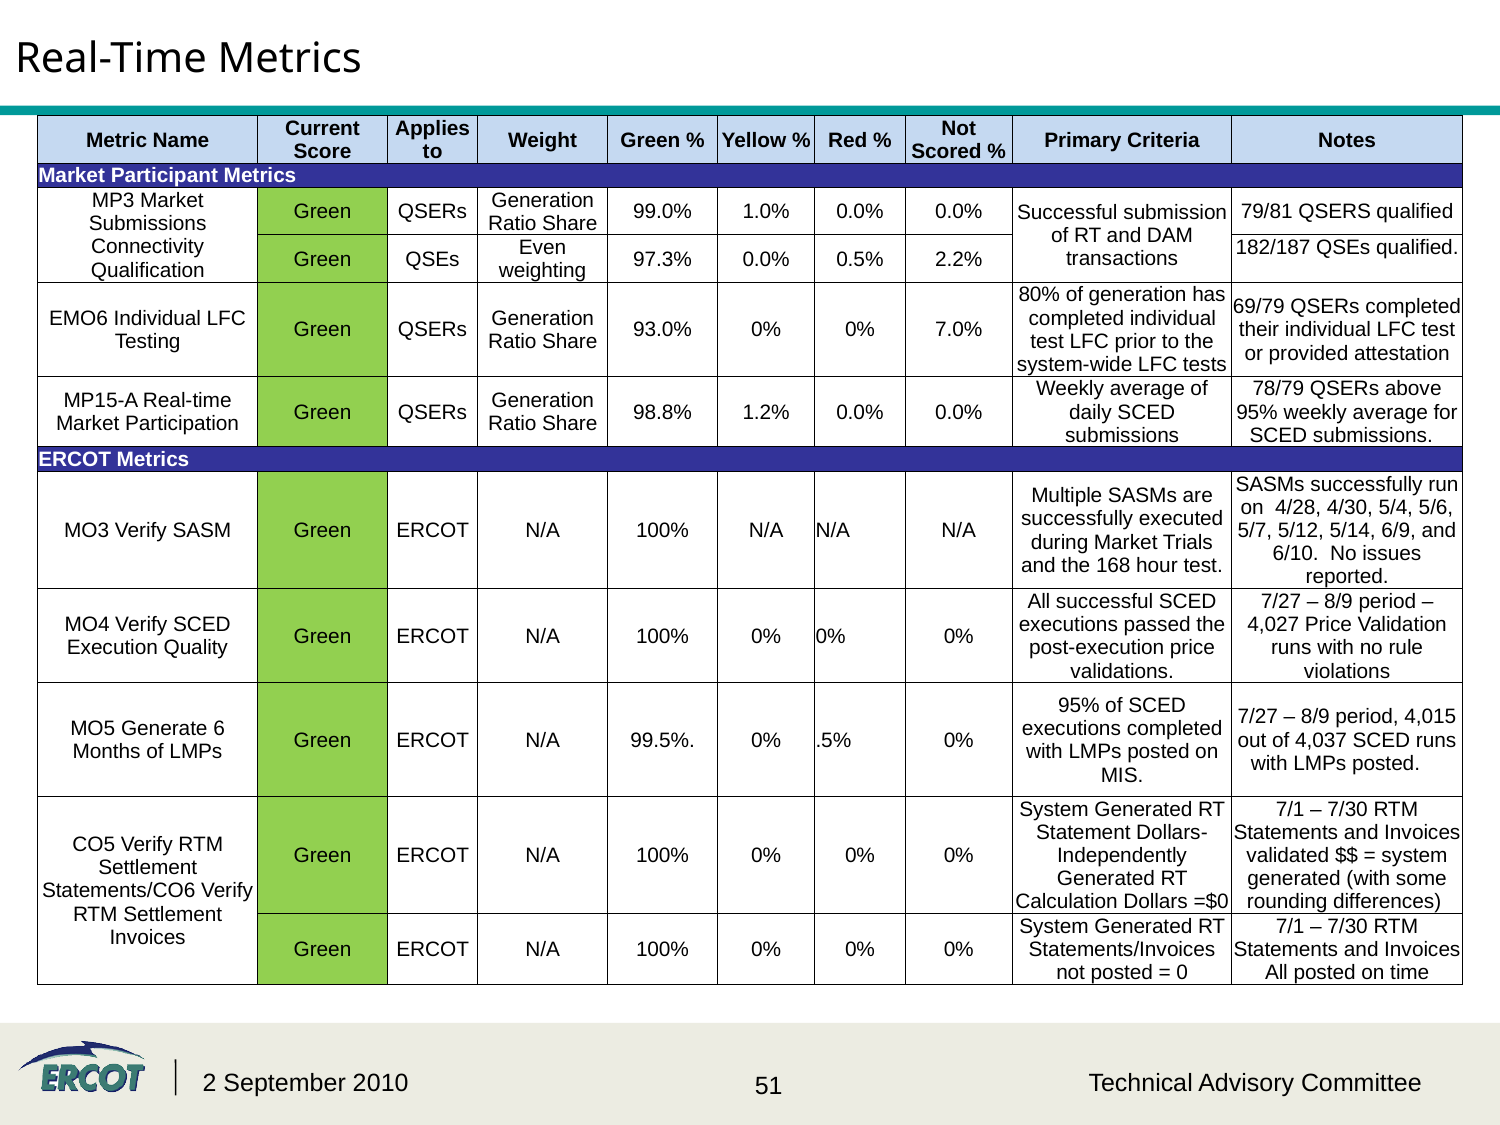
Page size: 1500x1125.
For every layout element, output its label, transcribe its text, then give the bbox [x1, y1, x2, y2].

table_cell MP15-A Real-time Market Participation [38, 377, 257, 446]
table_cell ERCOT [388, 472, 477, 588]
table_cell ERCOT [388, 589, 477, 682]
table_cell Generation Ratio Share [478, 377, 607, 446]
table_cell 80% of generation has completed individual test LFC prior to the system-wide LFC tests [1013, 283, 1231, 376]
table_cell SASMs successfully run on 4/28, 4/30, 5/4, 5/6, 5/7, 5/12, 5/14, 6/9, and 6/10. No issues reported. [1232, 472, 1462, 588]
table_cell 97.3% [608, 235, 717, 282]
table_cell 0% [906, 589, 1012, 682]
table_header Current Score [258, 116, 387, 163]
table_cell 0% [906, 914, 1012, 984]
table_cell QSERs [388, 188, 477, 234]
table_cell N/A [478, 914, 607, 984]
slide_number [187, 1059, 538, 1125]
table_cell 98.8% [608, 377, 717, 446]
table_cell Multiple SASMs are successfully executed during Market Trials and the 168 hour test. [1013, 472, 1231, 588]
table_cell 0% [906, 683, 1012, 796]
table_cell Even weighting [478, 235, 607, 282]
table_cell Green [258, 797, 387, 913]
table_cell 0% [906, 797, 1012, 913]
table_header Yellow % [718, 116, 814, 163]
picture [10, 1031, 151, 1111]
table_cell 0% [718, 914, 814, 984]
table_cell All successful SCED executions passed the post-execution price validations. [1013, 589, 1231, 682]
table_cell 99.5%. [608, 683, 717, 796]
table_cell MO3 Verify SASM [38, 472, 257, 588]
table_cell Market Participant Metrics [38, 164, 1462, 187]
table_cell ERCOT [388, 914, 477, 984]
table_cell N/A [815, 472, 905, 588]
table_cell Green [258, 472, 387, 588]
title Real-Time Metrics [0, 0, 1451, 113]
table_cell 100% [608, 472, 717, 588]
table_cell 0% [718, 283, 814, 376]
table_cell 7/27 – 8/9 period, 4,015 out of 4,037 SCED runs with LMPs posted. [1232, 683, 1462, 796]
table_cell 99.0% [608, 188, 717, 234]
table_cell 7.0% [906, 283, 1012, 376]
table_cell N/A [906, 472, 1012, 588]
table_cell 7/27 – 8/9 period – 4,027 Price Validation runs with no rule violations [1232, 589, 1462, 682]
table_cell N/A [478, 797, 607, 913]
table_cell 0% [815, 283, 905, 376]
table_cell 0% [718, 589, 814, 682]
table_cell 0% [815, 589, 905, 682]
table_cell 0.0% [815, 188, 905, 234]
table_cell QSEs [388, 235, 477, 282]
table_header Not Scored % [906, 116, 1012, 163]
table_cell QSERs [388, 283, 477, 376]
table_header Notes [1232, 116, 1462, 163]
table_cell Green [258, 683, 387, 796]
table_cell 93.0% [608, 283, 717, 376]
table_cell Green [258, 589, 387, 682]
table_cell N/A [478, 472, 607, 588]
table_cell Green [258, 235, 387, 282]
table_cell Generation Ratio Share [478, 283, 607, 376]
table_cell 0.0% [718, 235, 814, 282]
table_header Metric Name [38, 116, 257, 163]
table_cell MP3 Market Submissions Connectivity Qualification [38, 188, 257, 282]
table_cell 0% [718, 797, 814, 913]
table_cell 0.0% [906, 188, 1012, 234]
table_cell Green [258, 188, 387, 234]
table_header Red % [815, 116, 905, 163]
table_cell 0.0% [815, 377, 905, 446]
table_cell ERCOT [388, 797, 477, 913]
table_cell Successful submission of RT and DAM transactions [1013, 188, 1231, 282]
table_cell 1.0% [718, 188, 814, 234]
table_cell N/A [478, 683, 607, 796]
table_cell MO4 Verify SCED Execution Quality [38, 589, 257, 682]
table_cell Green [258, 283, 387, 376]
table_cell N/A [478, 589, 607, 682]
table_cell .5% [815, 683, 905, 796]
table_cell 69/79 QSERs completed their individual LFC test or provided attestation [1232, 283, 1462, 376]
table_cell 100% [608, 589, 717, 682]
table_header Primary Criteria [1013, 116, 1231, 163]
table_cell 0% [815, 914, 905, 984]
table_header Green % [608, 116, 717, 163]
table_cell Weekly average of daily SCED submissions [1013, 377, 1231, 446]
table_cell System Generated RT Statement Dollars- Independently Generated RT Calculation Dollars =$0 [1013, 797, 1231, 913]
table_cell 100% [608, 914, 717, 984]
table_cell 100% [608, 797, 717, 913]
table_cell ERCOT Metrics [38, 447, 1462, 471]
table_cell 2.2% [906, 235, 1012, 282]
table_cell MO5 Generate 6 Months of LMPs [38, 683, 257, 796]
table_cell EMO6 Individual LFC Testing [38, 283, 257, 376]
table_cell 78/79 QSERs above 95% weekly average for SCED submissions. [1232, 377, 1462, 446]
table_cell N/A [718, 472, 814, 588]
table_cell Generation Ratio Share [478, 188, 607, 234]
table_header Weight [478, 116, 607, 163]
table_cell 182/187 QSEs qualified. [1232, 235, 1462, 282]
table_cell QSERs [388, 377, 477, 446]
table_cell 7/1 – 7/30 RTM Statements and Invoices validated $$ = system generated (with some rounding differences) [1232, 797, 1462, 913]
table_cell 1.2% [718, 377, 814, 446]
table_cell 0.0% [906, 377, 1012, 446]
table_cell ERCOT [388, 683, 477, 796]
footer Technical Advisory Committee [1024, 1059, 1438, 1125]
table_cell 79/81 QSERS qualified [1232, 188, 1462, 234]
table_cell 0.5% [815, 235, 905, 282]
table_cell Green [258, 377, 387, 446]
table_header Applies to [388, 116, 477, 163]
table_cell System Generated RT Statements/Invoices not posted = 0 [1013, 914, 1231, 984]
table_cell 0% [815, 797, 905, 913]
table_cell 0% [718, 683, 814, 796]
table_cell CO5 Verify RTM Settlement Statements/CO6 Verify RTM Settlement Invoices [38, 797, 257, 984]
table_cell Green [258, 914, 387, 984]
table_cell 95% of SCED executions completed with LMPs posted on MIS. [1013, 683, 1231, 796]
table_cell 7/1 – 7/30 RTM Statements and Invoices All posted on time [1232, 914, 1462, 984]
